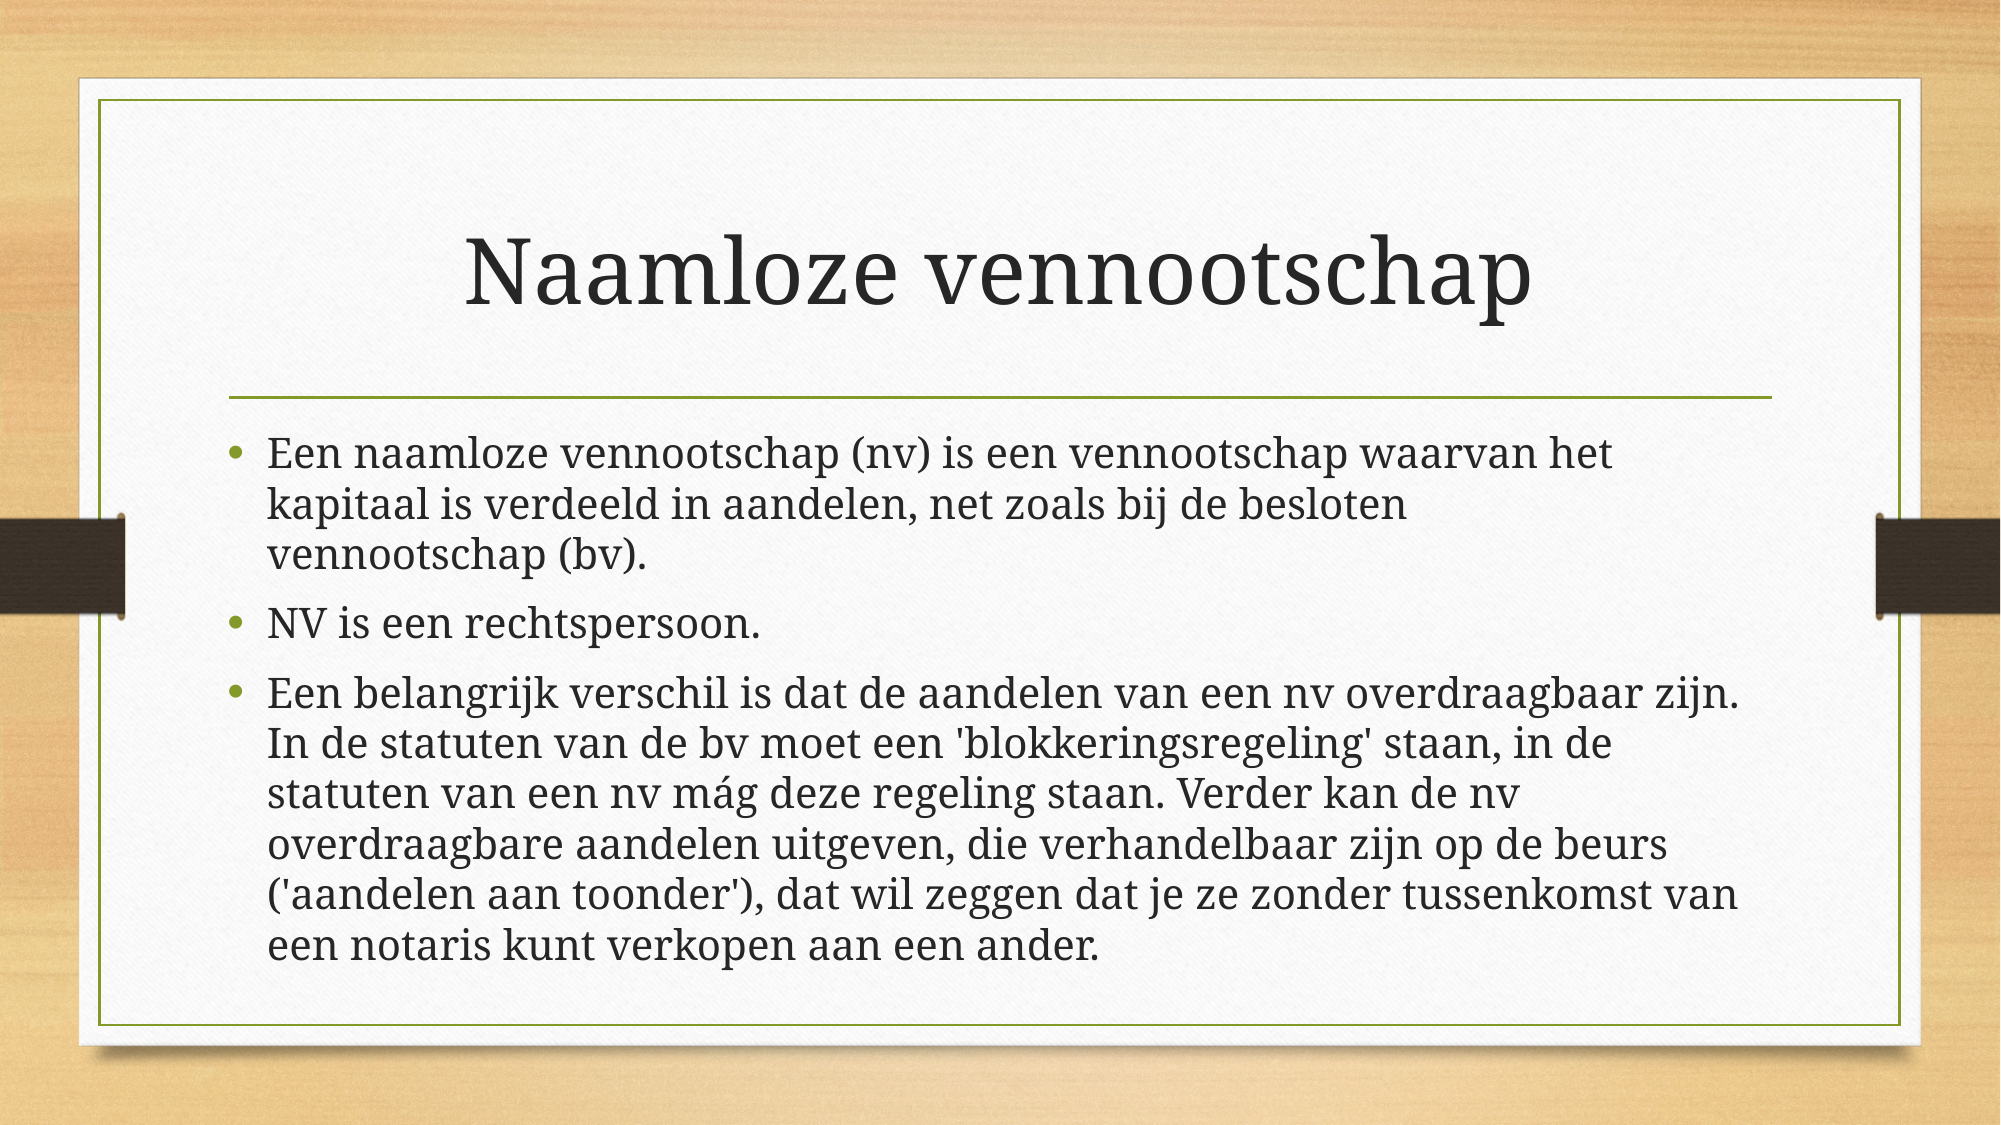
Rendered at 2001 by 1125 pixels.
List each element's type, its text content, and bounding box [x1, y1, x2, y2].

list Een naamloze vennootschap (nv) is een vennootschap waarvan het kapitaal is verdeeld in aandelen, net zoals bij de besloten vennootschap (bv). NV is een rechtspersoon. Een belangrijk verschil is dat de aandelen van een nv overdraagbaar zijn. In de statuten van de bv moet een 'blokkeringsregeling' staan, in de statuten van een nv mág deze regeling staan. Verder kan de nv overdraagbare aandelen uitgeven, die verhandelbaar zijn op de beurs ('aandelen aan toonder'), dat wil zeggen dat je ze zonder tussenkomst van een notaris kunt verkopen aan een ander. [212, 419, 1788, 977]
title Naamloze vennootschap [212, 161, 1788, 375]
picture [0, 0, 2001, 1125]
